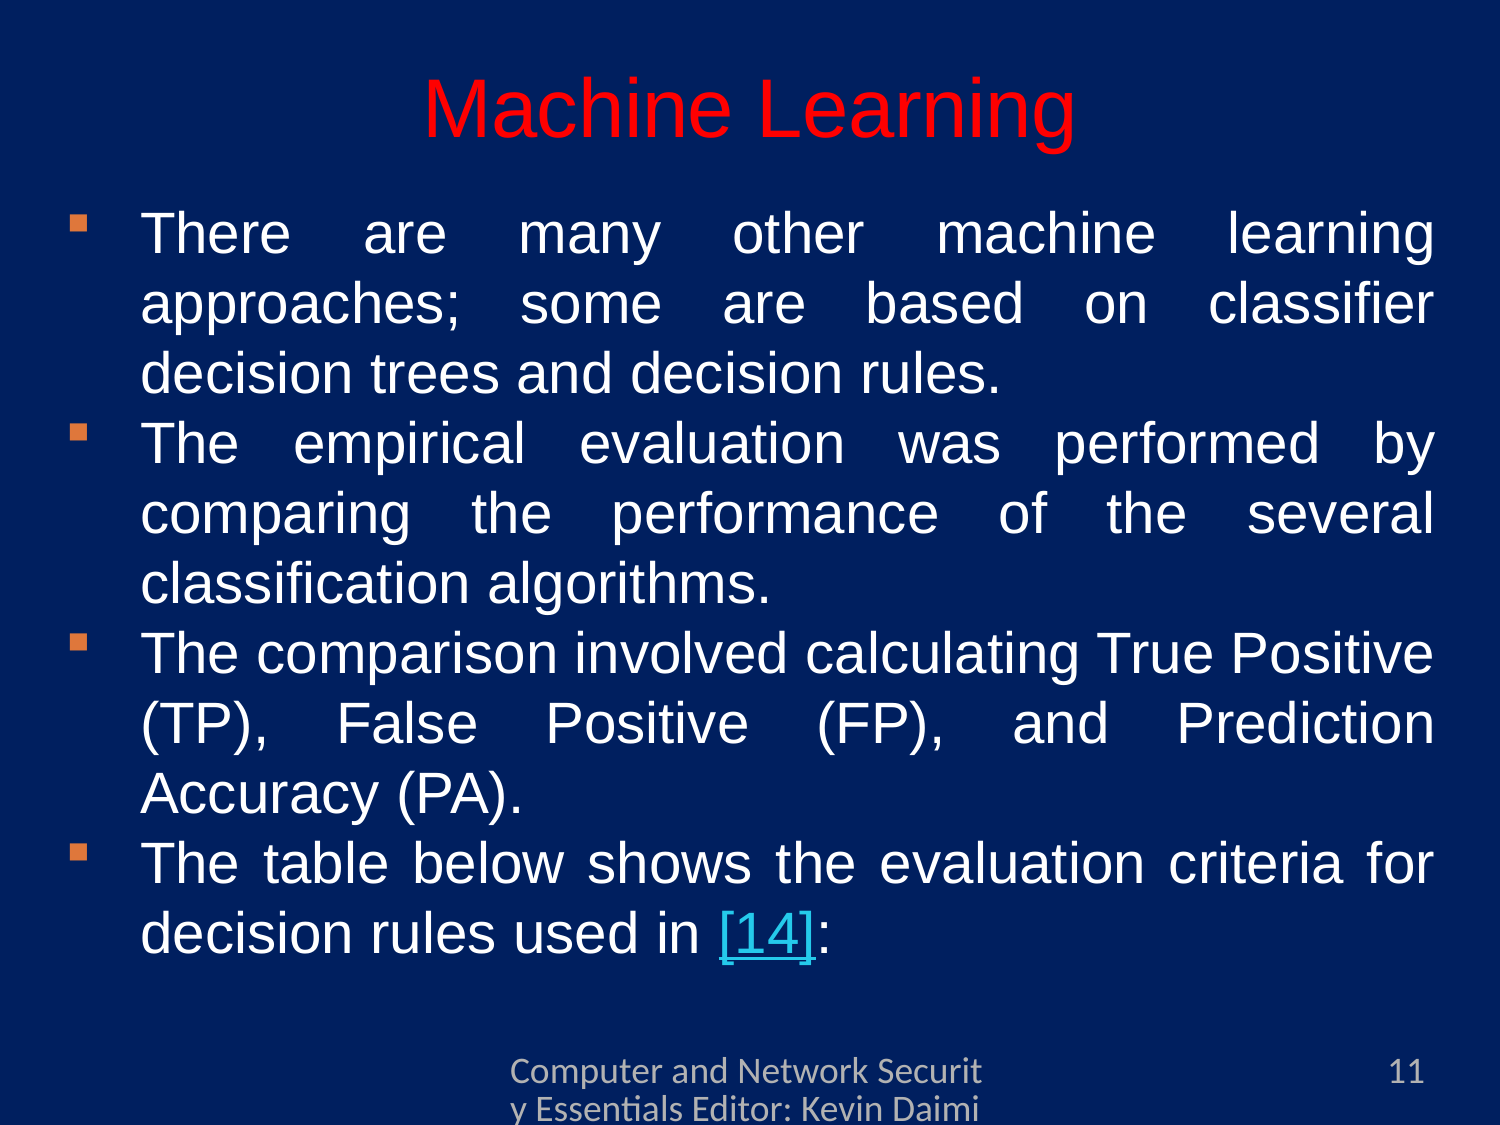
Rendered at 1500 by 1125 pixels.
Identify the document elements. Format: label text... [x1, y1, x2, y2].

title Machine Learning [44, 53, 1456, 155]
footer Computer and Network Security Essentials Editor: Kevin Daimi Associate Editors: Guillermo Francia, Levent Ertaul, Luis H. Encinas, Eman El-Sheikh Published by Springer [510, 1046, 990, 1103]
list There are many other machine learning approaches; some are based on classifier decision trees and decision rules. The empirical evaluation was performed by comparing the performance of the several classification algorithms. The comparison involved calculating True Positive (TP), False Positive (FP), and Prediction Accuracy (PA). The table below shows the evaluation criteria for decision rules used in [14]: [62, 195, 1437, 973]
slide_number 11 [1080, 1046, 1425, 1103]
